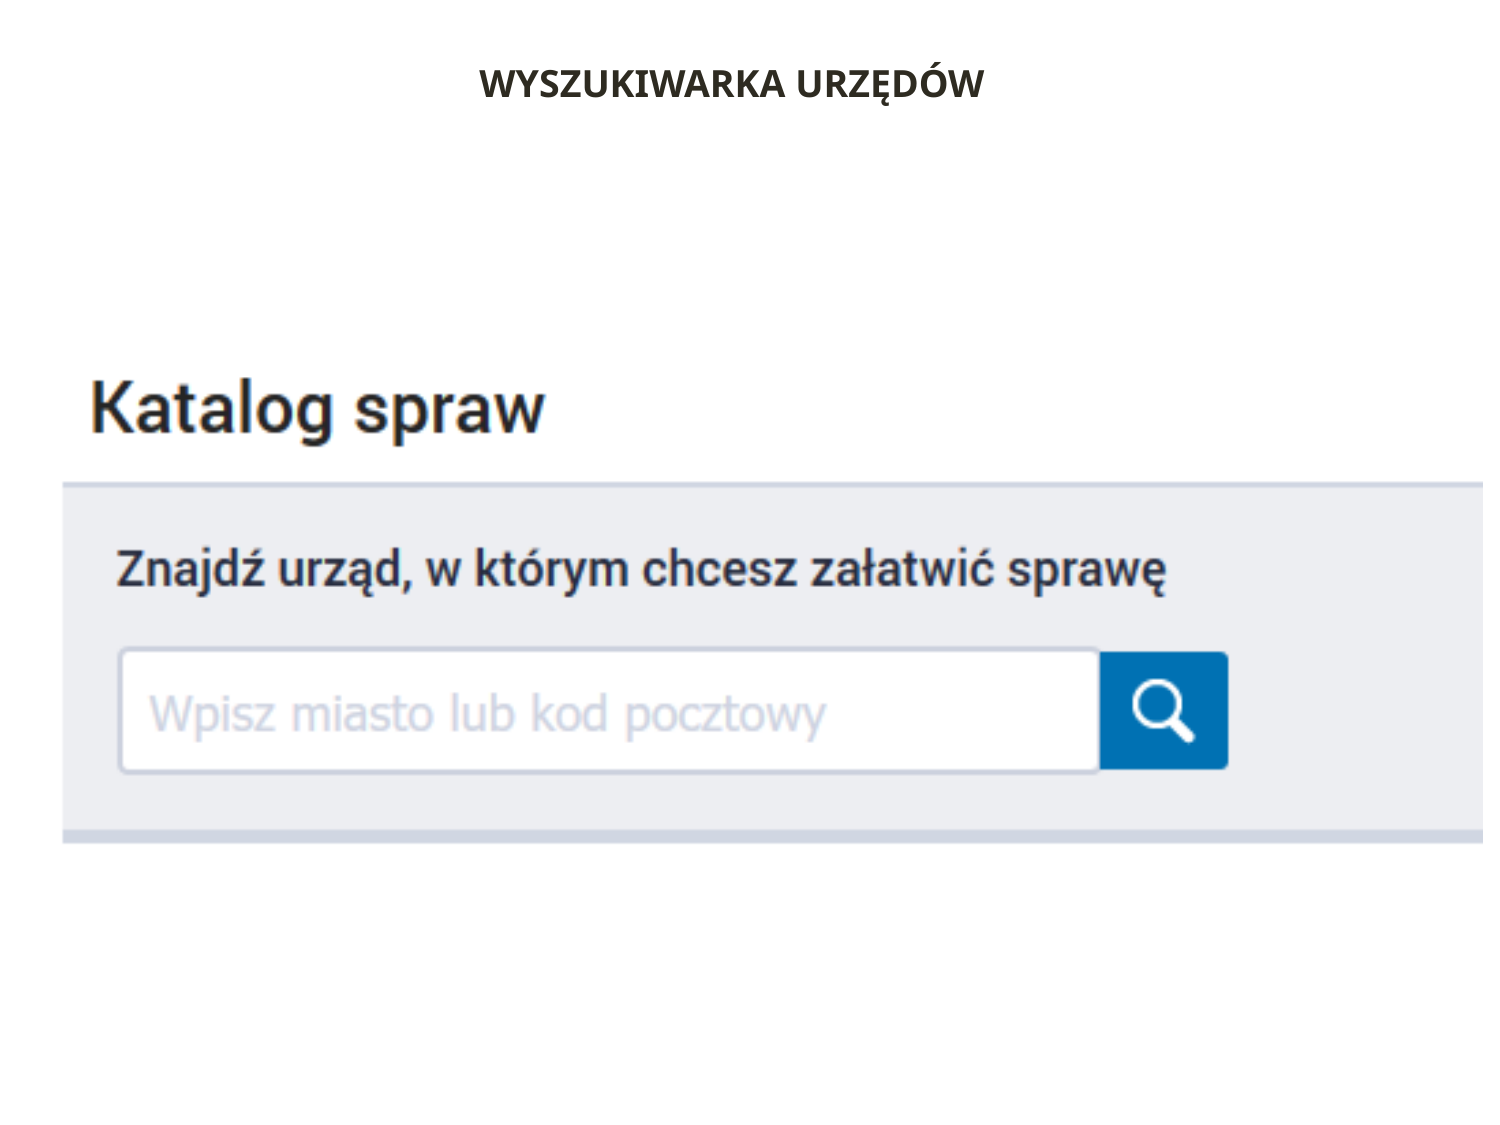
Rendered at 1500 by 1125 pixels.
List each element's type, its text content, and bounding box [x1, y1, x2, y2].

text_box WYSZUKIWARKA URZĘDÓW [351, 44, 1113, 121]
picture [38, 335, 1484, 847]
